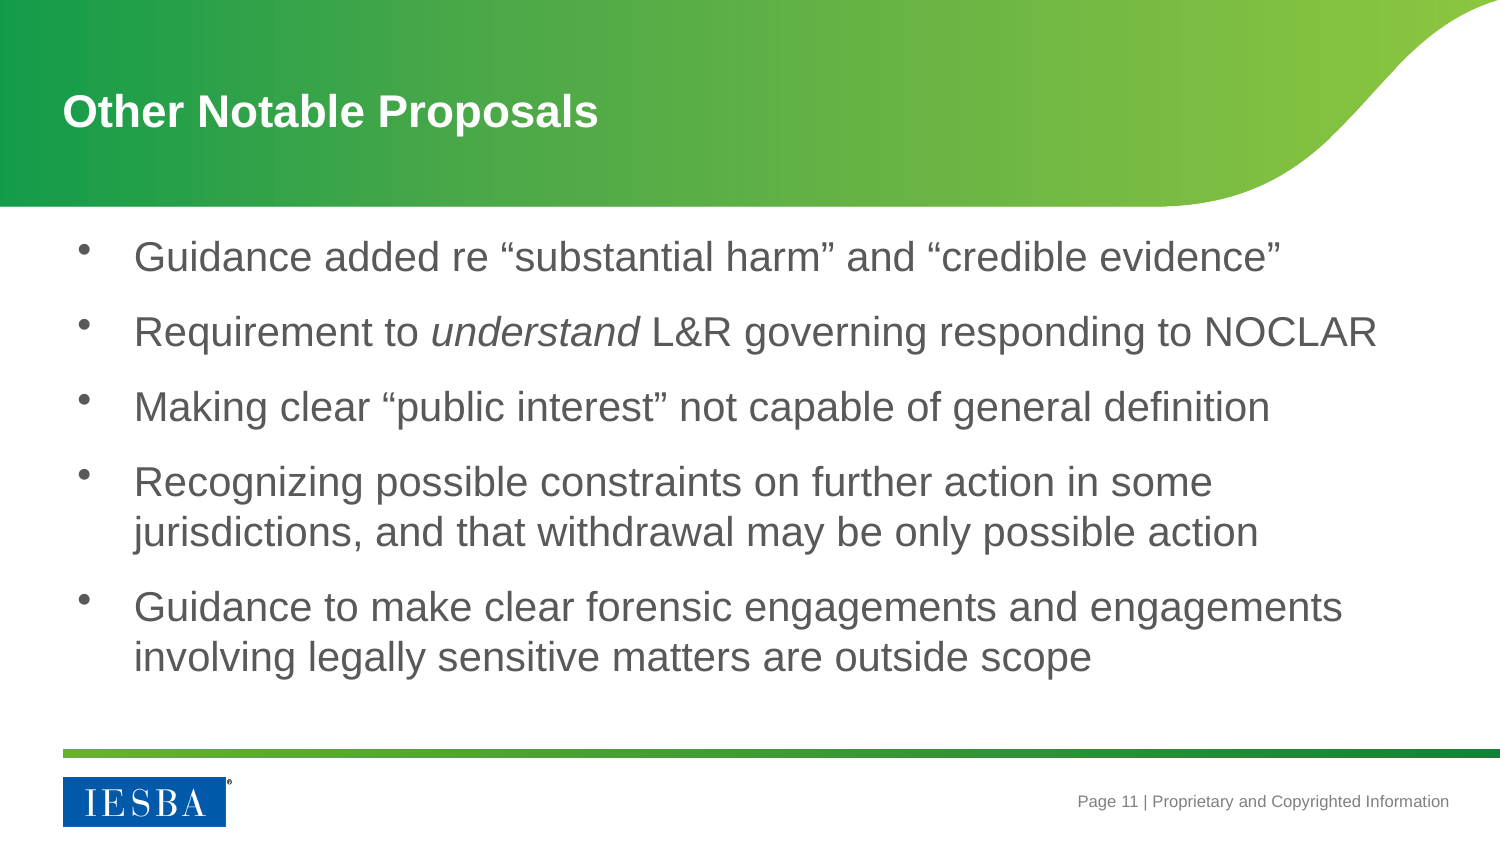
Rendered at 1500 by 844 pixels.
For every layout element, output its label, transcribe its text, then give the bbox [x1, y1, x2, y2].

list Guidance added re “substantial harm” and “credible evidence” Requirement to understand L&R governing responding to NOCLAR Making clear “public interest” not capable of general definition Recognizing possible constraints on further action in some jurisdictions, and that withdrawal may be only possible action Guidance to make clear forensic engagements and engagements involving legally sensitive matters are outside scope [62, 221, 1450, 735]
title Other Notable Proposals [62, 46, 1300, 172]
picture [63, 777, 232, 827]
picture [0, 0, 1500, 207]
